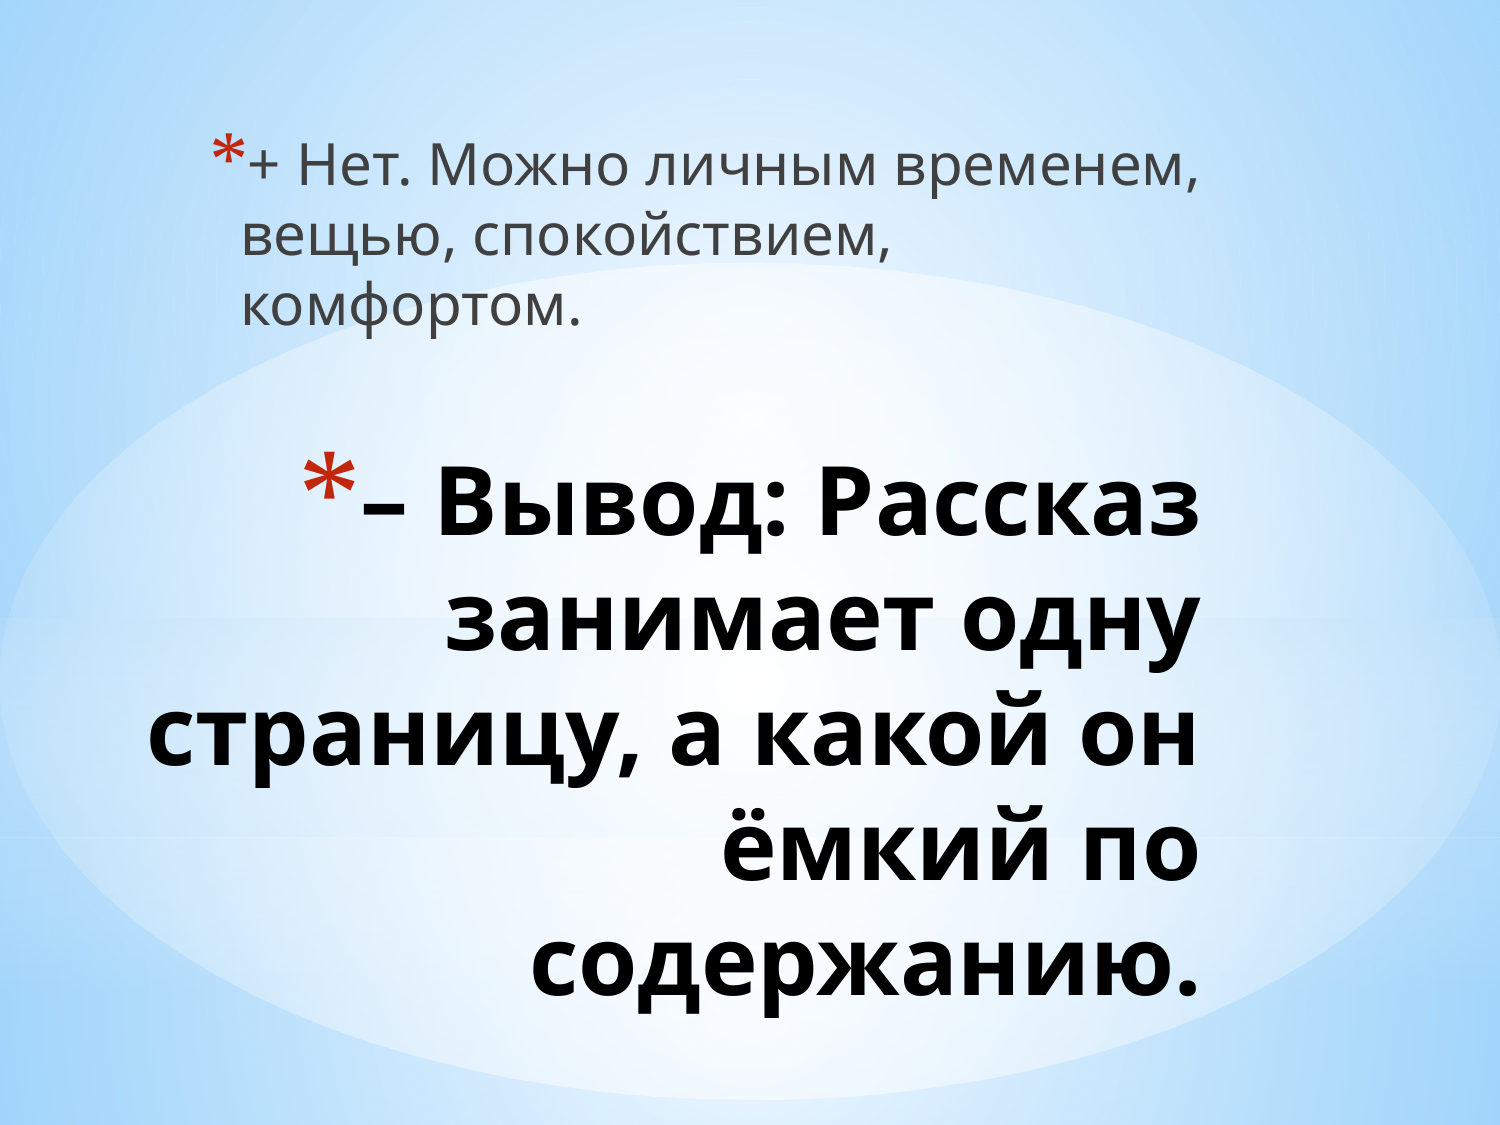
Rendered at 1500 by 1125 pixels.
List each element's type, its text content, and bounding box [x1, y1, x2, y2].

list + Нет. Можно личным временем, вещью, спокойствием, комфортом. [187, 120, 1238, 433]
title – Вывод: Рассказ занимает одну страницу, а какой он ёмкий по содержанию. [0, 432, 1217, 1035]
